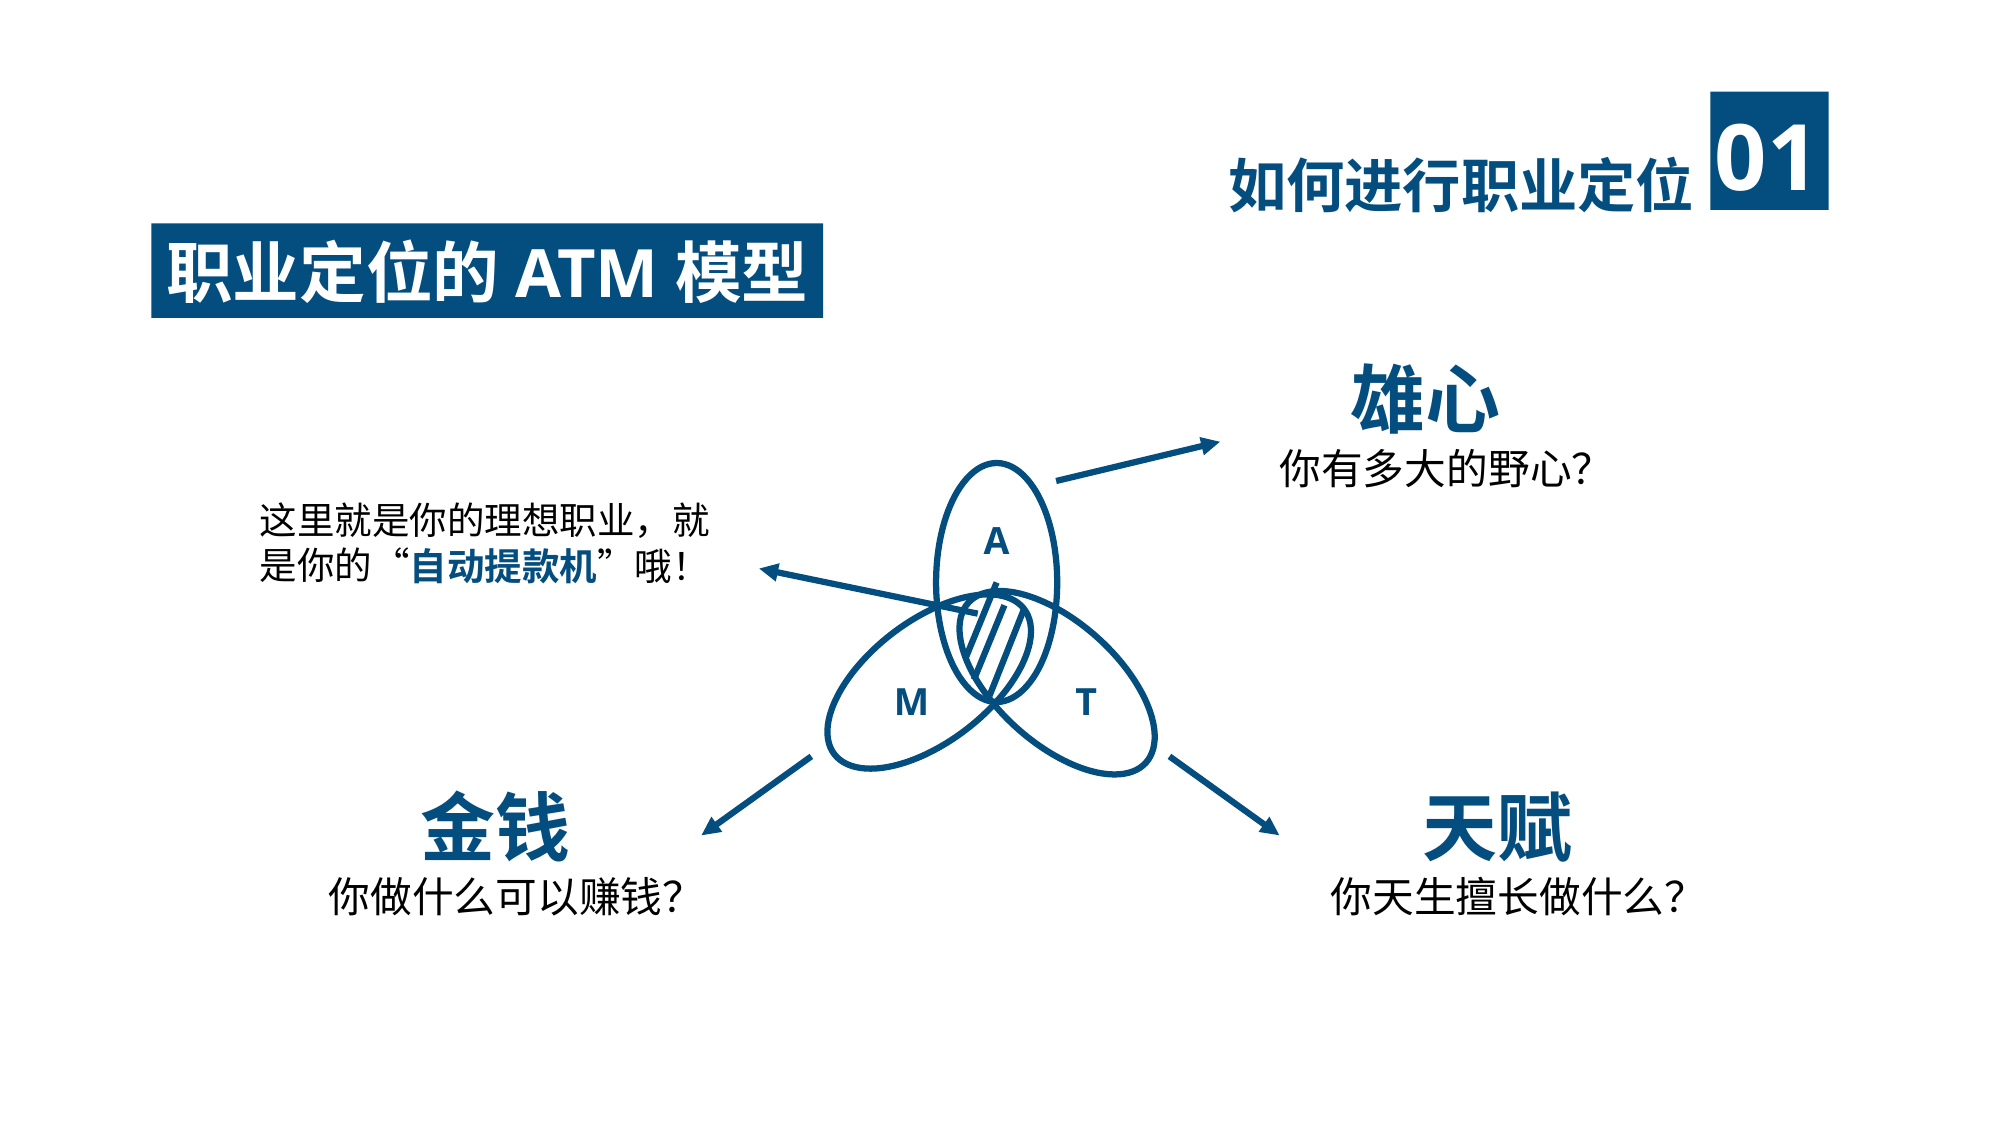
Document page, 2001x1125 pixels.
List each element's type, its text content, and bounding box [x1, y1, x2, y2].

text_box 如何进行职业定位 [1213, 141, 1832, 272]
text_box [245, 345, 1698, 930]
text_box 职业定位的ATM模型 [151, 223, 824, 318]
